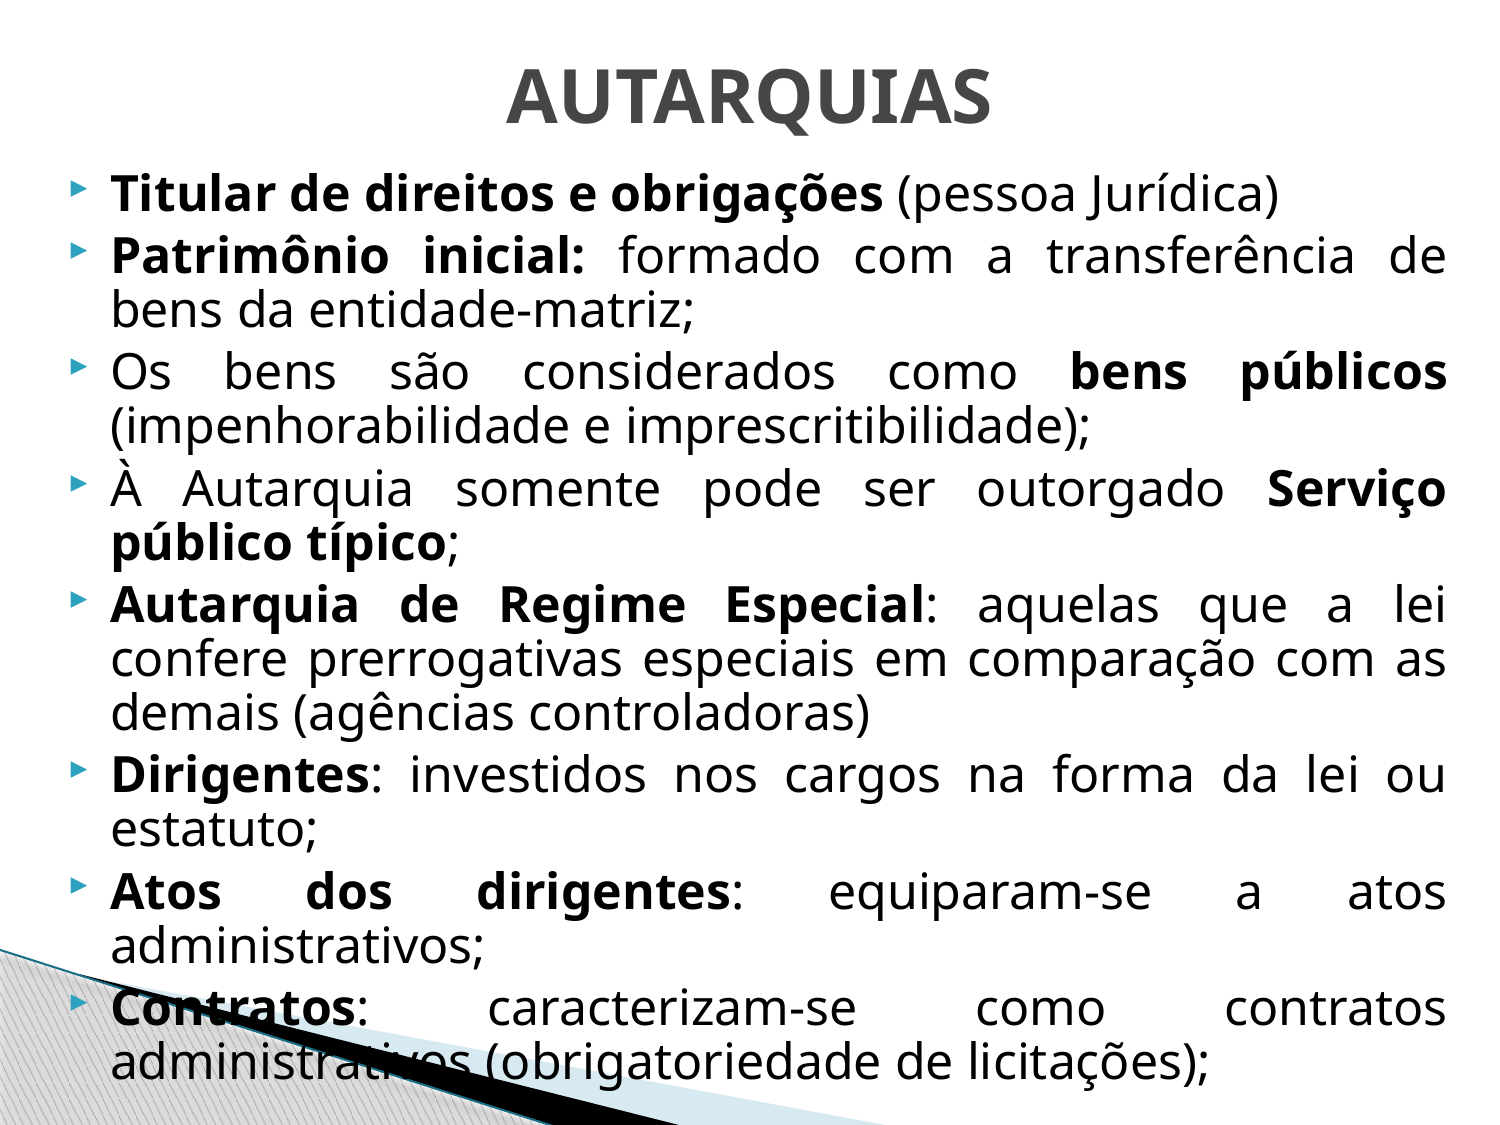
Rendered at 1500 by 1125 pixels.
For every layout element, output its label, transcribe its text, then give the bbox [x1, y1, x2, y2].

list Titular de direitos e obrigações (pessoa Jurídica) Patrimônio inicial: formado com a transferência de bens da entidade-matriz; Os bens são considerados como bens públicos (impenhorabilidade e imprescritibilidade); À Autarquia somente pode ser outorgado Serviço público típico; Autarquia de Regime Especial: aquelas que a lei confere prerrogativas especiais em comparação com as demais (agências controladoras) Dirigentes: investidos nos cargos na forma da lei ou estatuto; Atos dos dirigentes: equiparam-se a atos administrativos; Contratos: caracterizam-se como contratos administrativos (obrigatoriedade de licitações); [35, 160, 1463, 1125]
title AUTARQUIAS [0, 0, 1500, 188]
